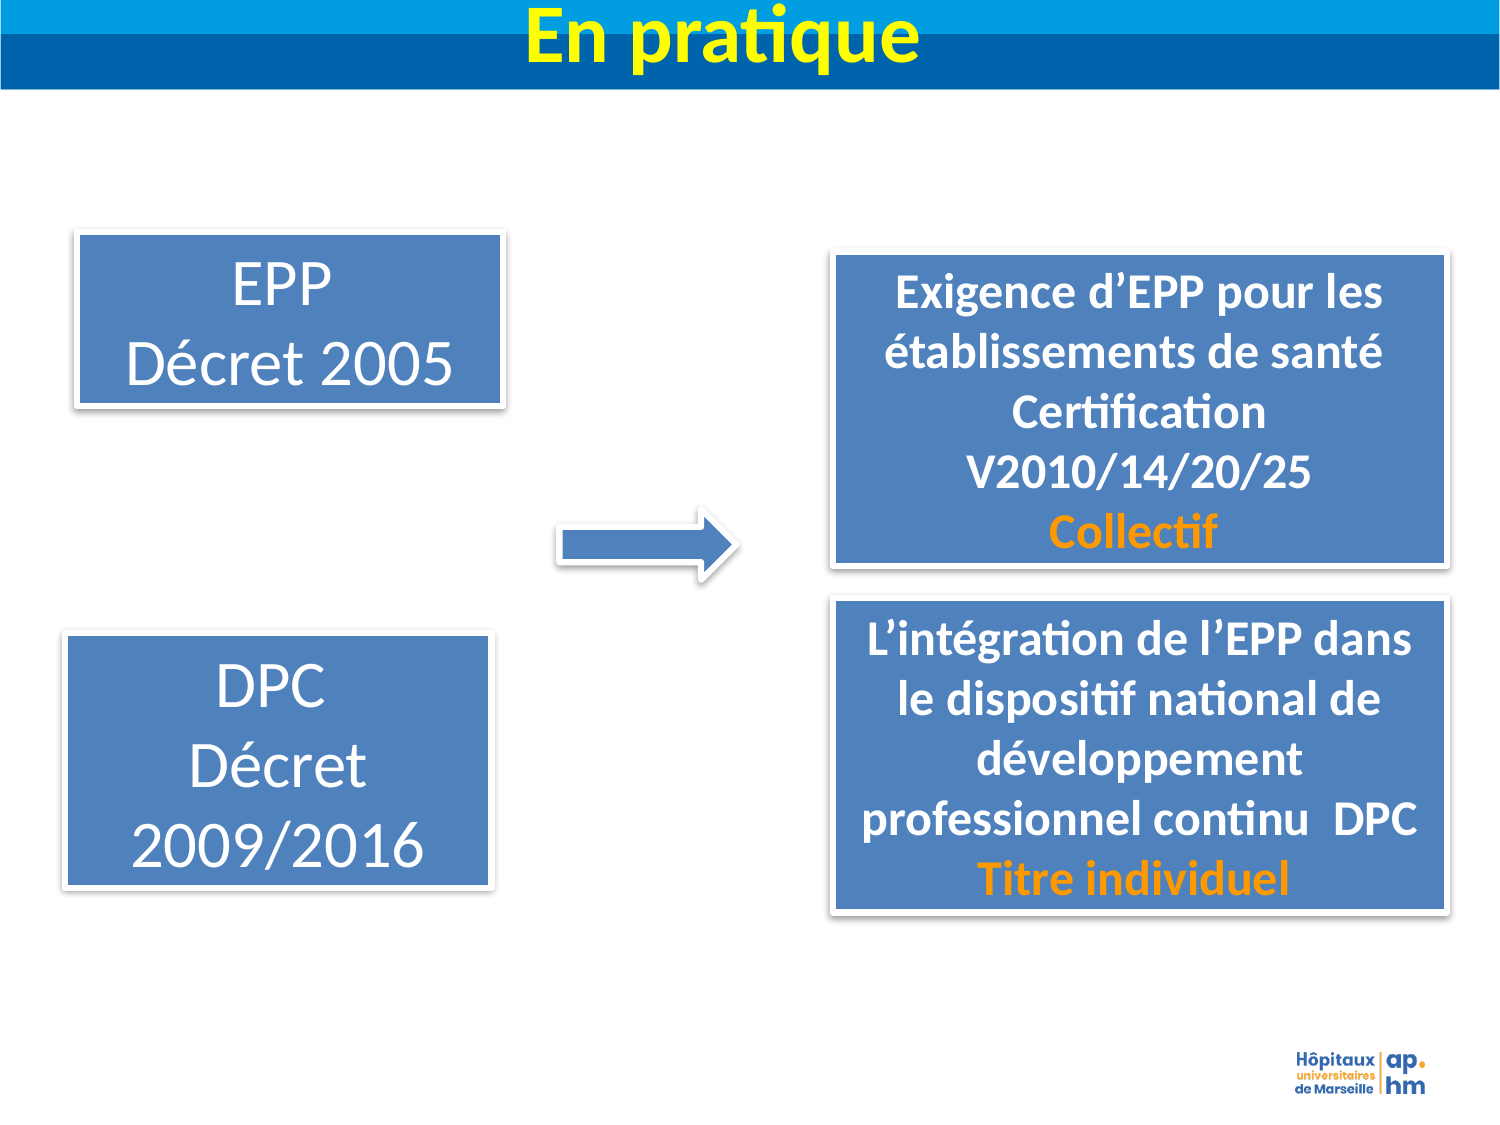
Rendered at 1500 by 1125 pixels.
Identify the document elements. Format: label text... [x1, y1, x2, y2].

picture [0, 35, 1500, 101]
text_box Exigence d’EPP pour les établissements de santé Certification V2010/14/20/25 Collectif [830, 248, 1450, 569]
subtitle En pratique [100, 0, 1365, 86]
text_box EPP Décret 2005 [74, 229, 506, 409]
text_box DPC Décret 2009/2016 [62, 630, 495, 891]
picture [1295, 1052, 1425, 1094]
text_box L’intégration de l’EPP dans le dispositif national de développement professionnel continu DPC Titre individuel [830, 595, 1450, 916]
text_box [556, 506, 740, 583]
